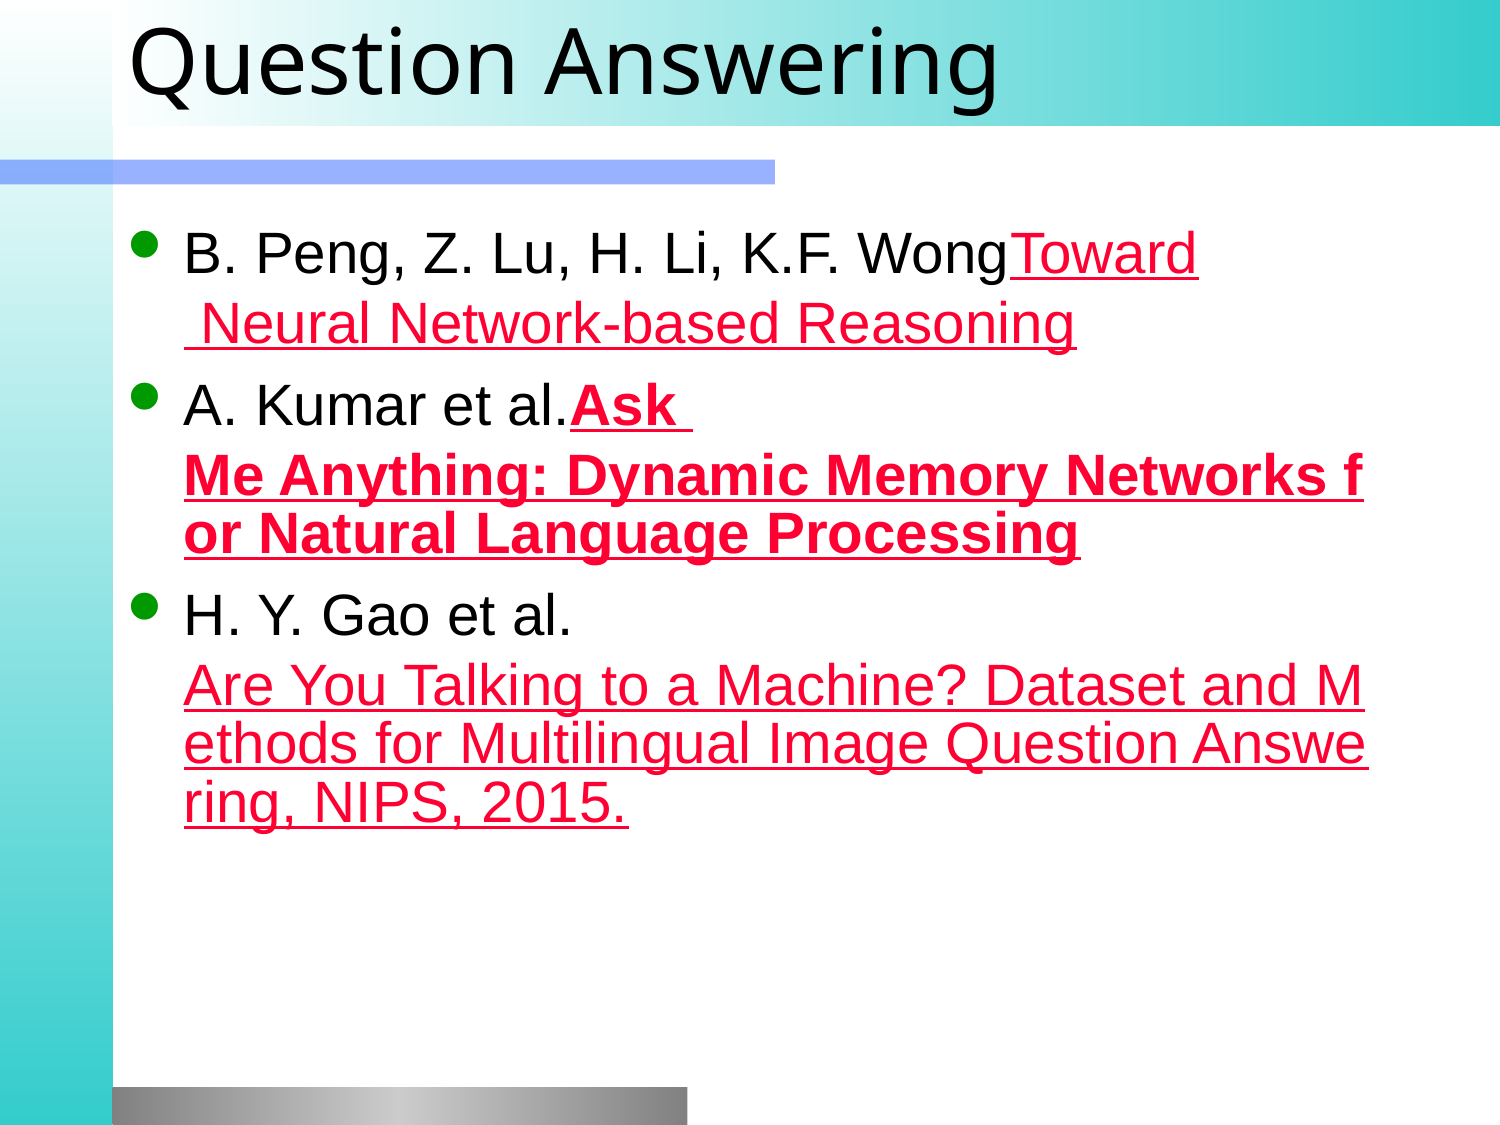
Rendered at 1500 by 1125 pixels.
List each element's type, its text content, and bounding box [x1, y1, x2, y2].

title Question Answering [112, 0, 1500, 121]
list B. Peng, Z. Lu, H. Li, K.F. WongToward Neural Network-based Reasoning A. Kumar et al.Ask Me Anything: Dynamic Memory Networks for Natural Language Processing H. Y. Gao et al. Are You Talking to a Machine? Dataset and Methods for Multilingual Image Question Answering, NIPS, 2015. [112, 207, 1388, 1073]
